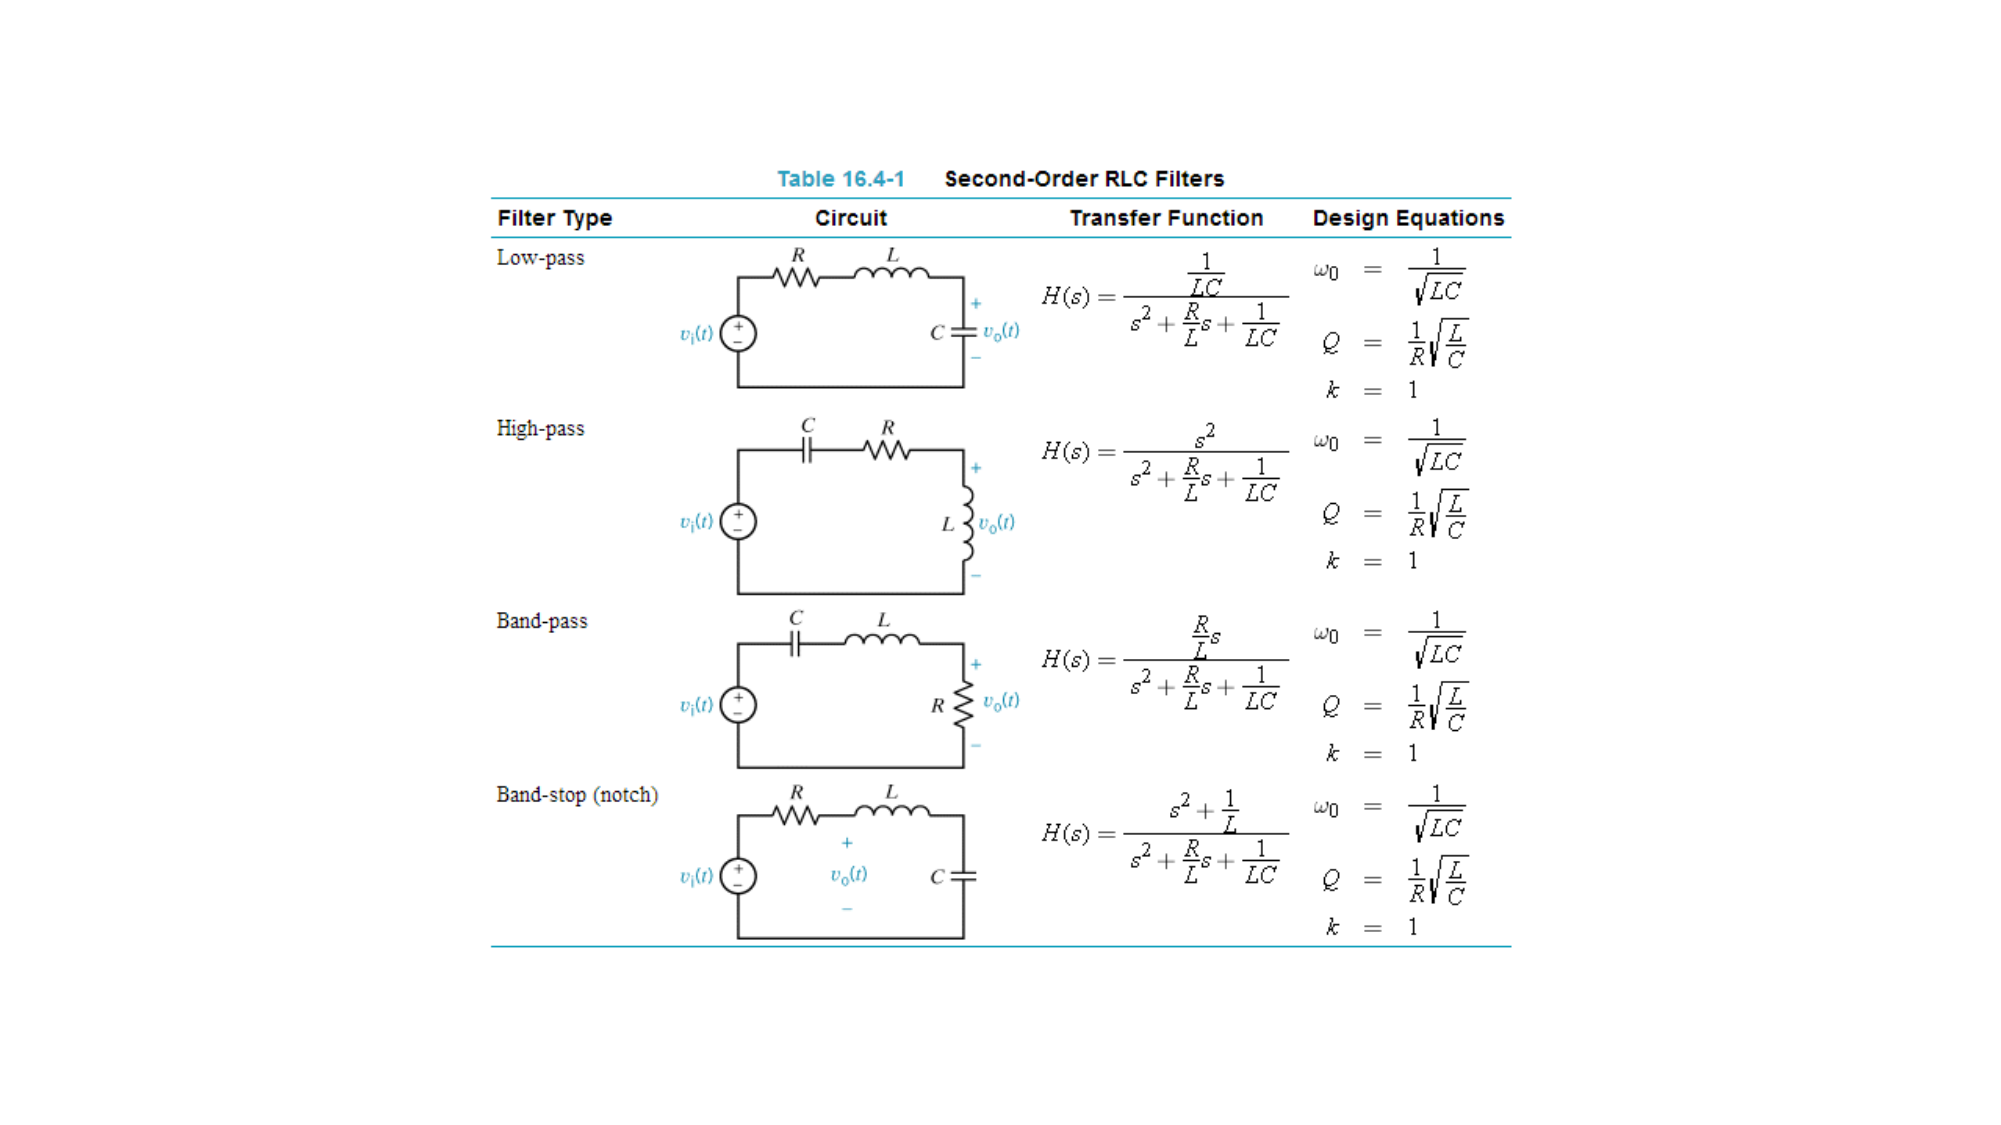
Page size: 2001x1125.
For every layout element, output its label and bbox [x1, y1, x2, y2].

picture [471, 157, 1529, 968]
